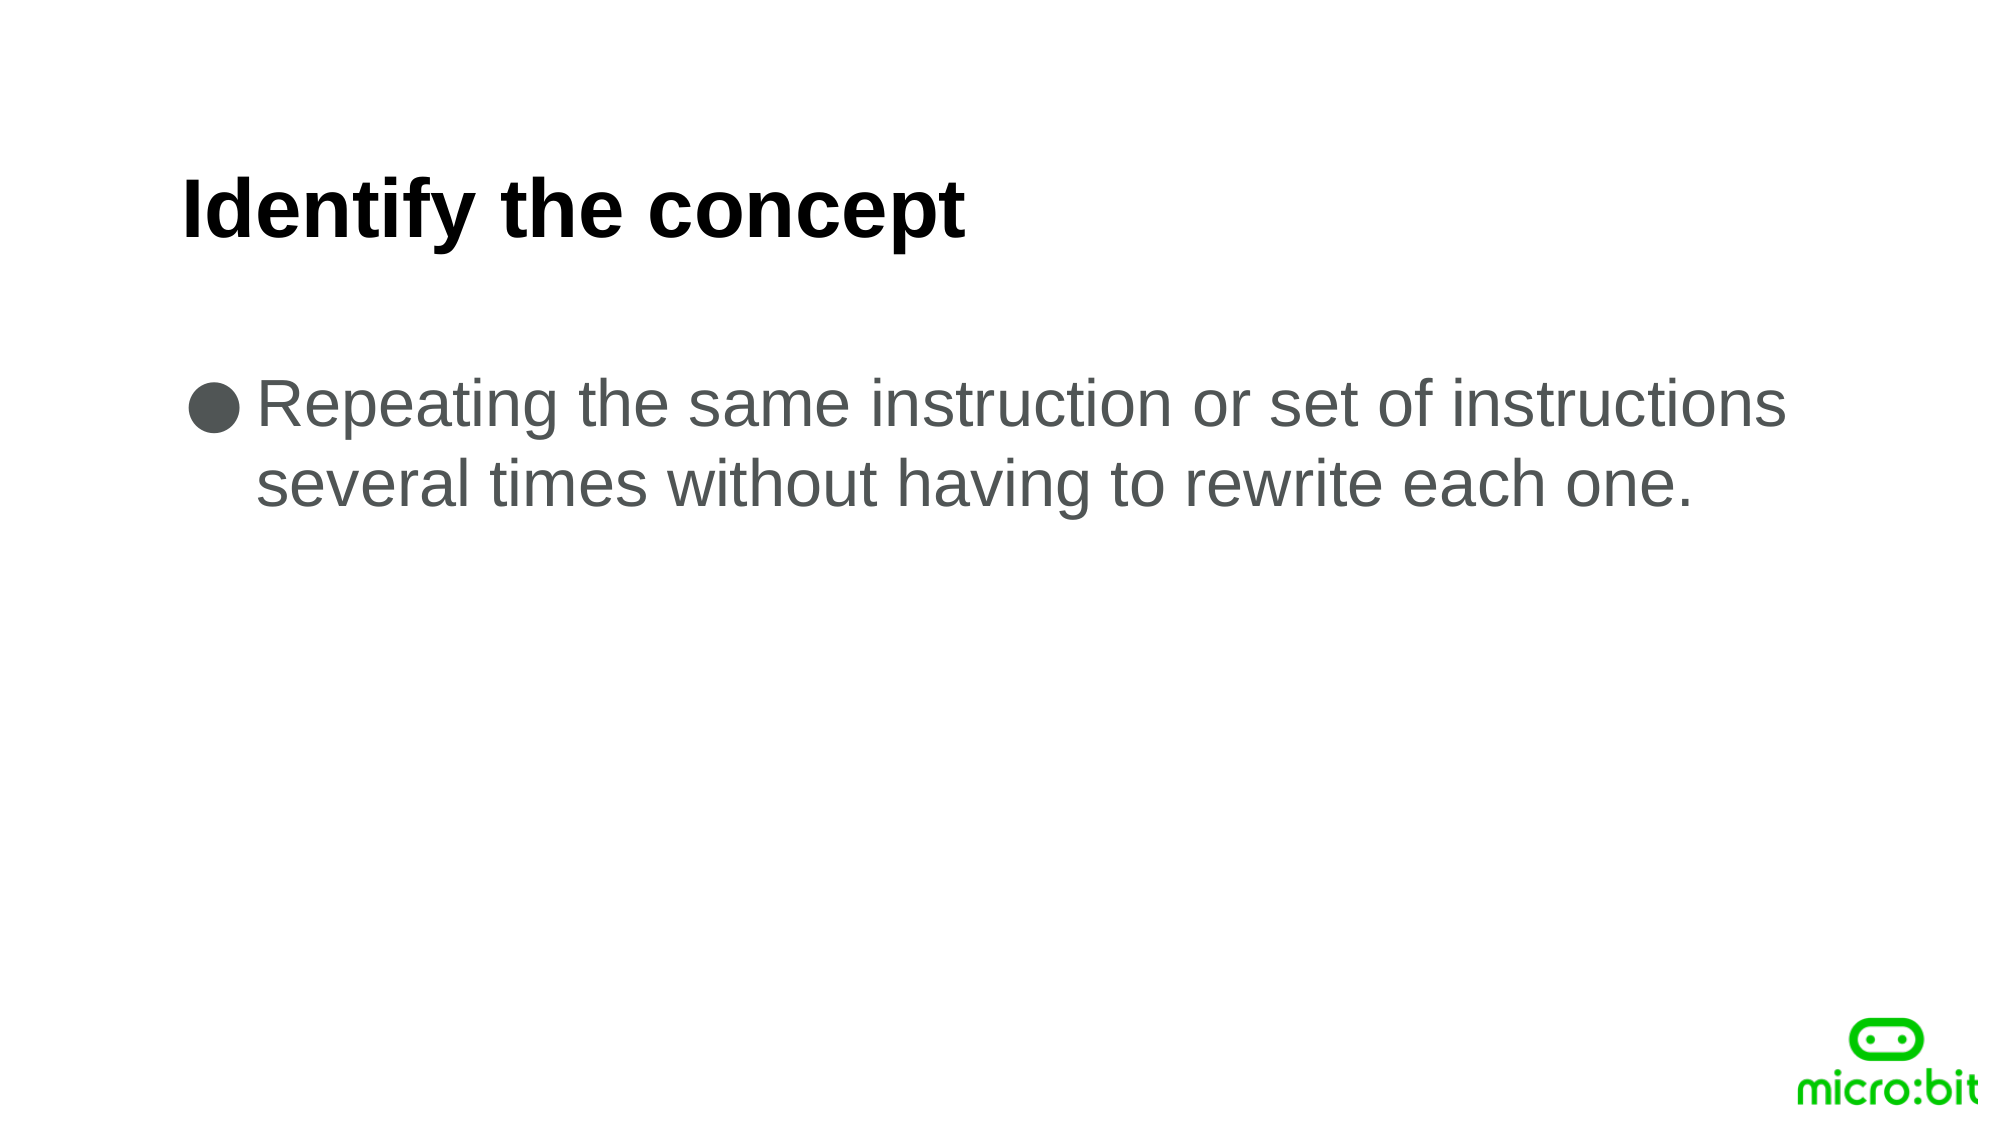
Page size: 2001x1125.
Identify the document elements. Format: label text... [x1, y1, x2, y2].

picture [1797, 1017, 1978, 1106]
text_box Identify the concept Repeating the same instruction or set of instructions several times without having to rewrite each one. [166, 60, 1918, 884]
